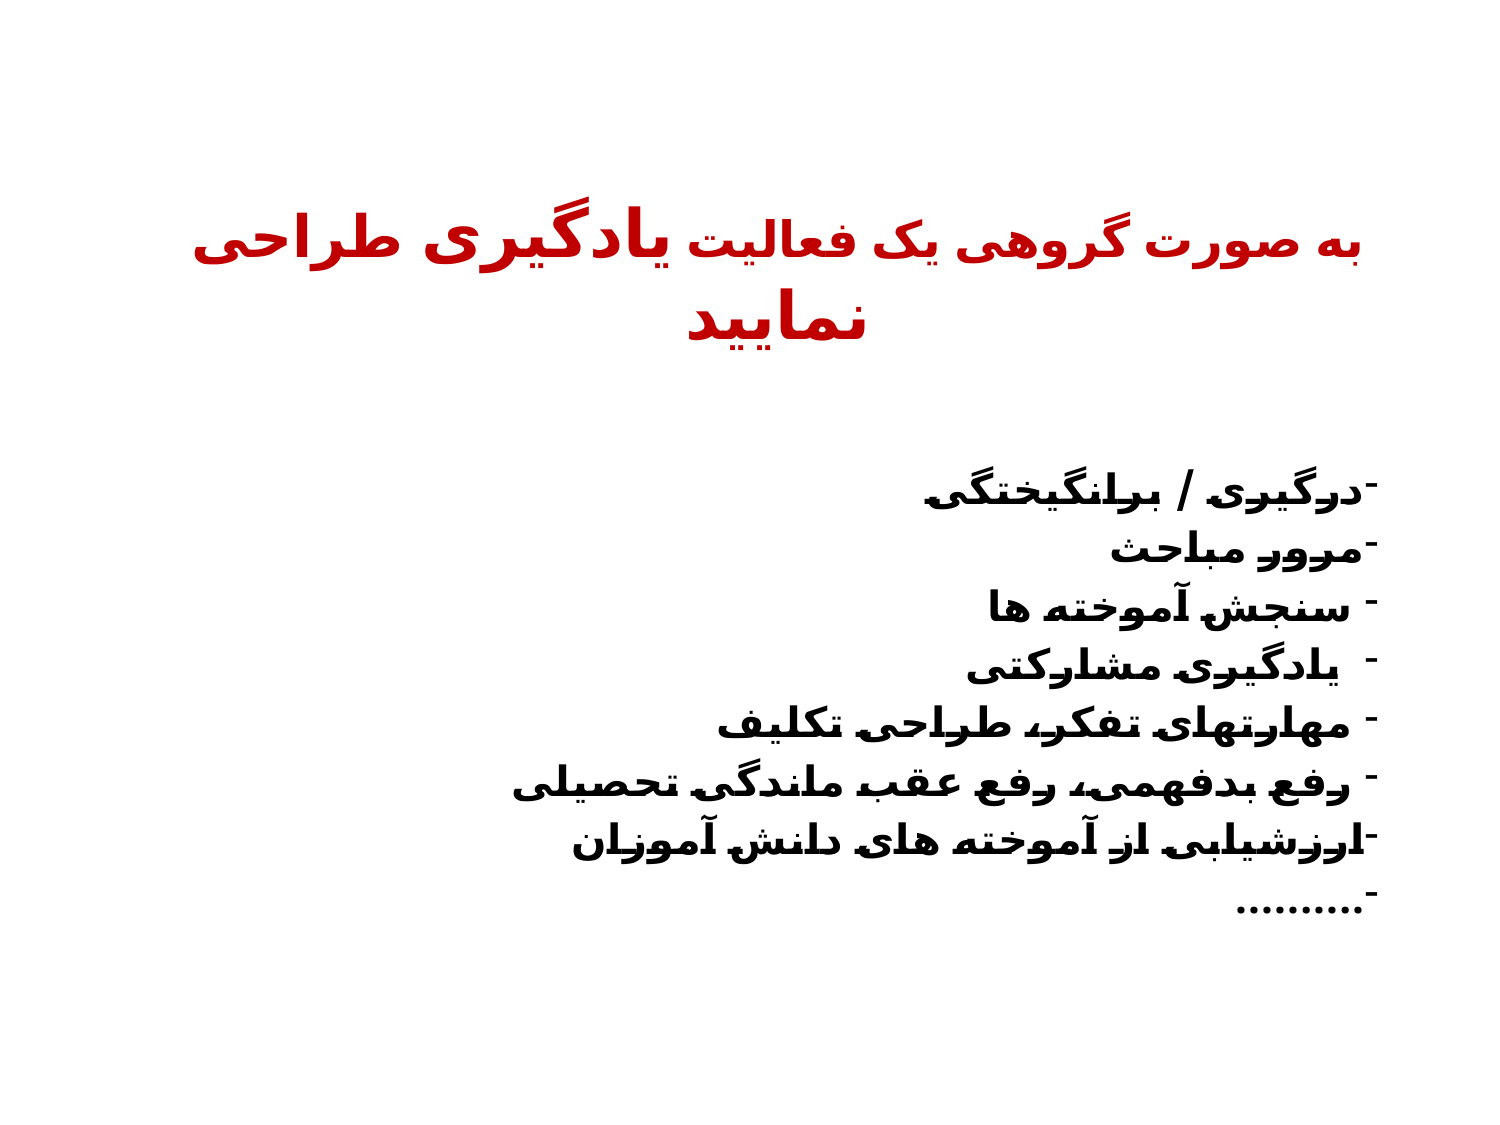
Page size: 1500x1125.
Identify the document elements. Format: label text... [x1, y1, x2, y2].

list درگیری / برانگیختگی مرور مباحث سنجش آموخته ها یادگیری مشارکتی مهارتهای تفکر، طراحی تکلیف رفع بدفهمی، رفع عقب ماندگی تحصیلی ارزشیابی از آموخته های دانش آموزان .......... [118, 337, 1394, 988]
title به صورت گروهی یک فعالیت یادگیری طراحی نمایید [162, 174, 1394, 337]
